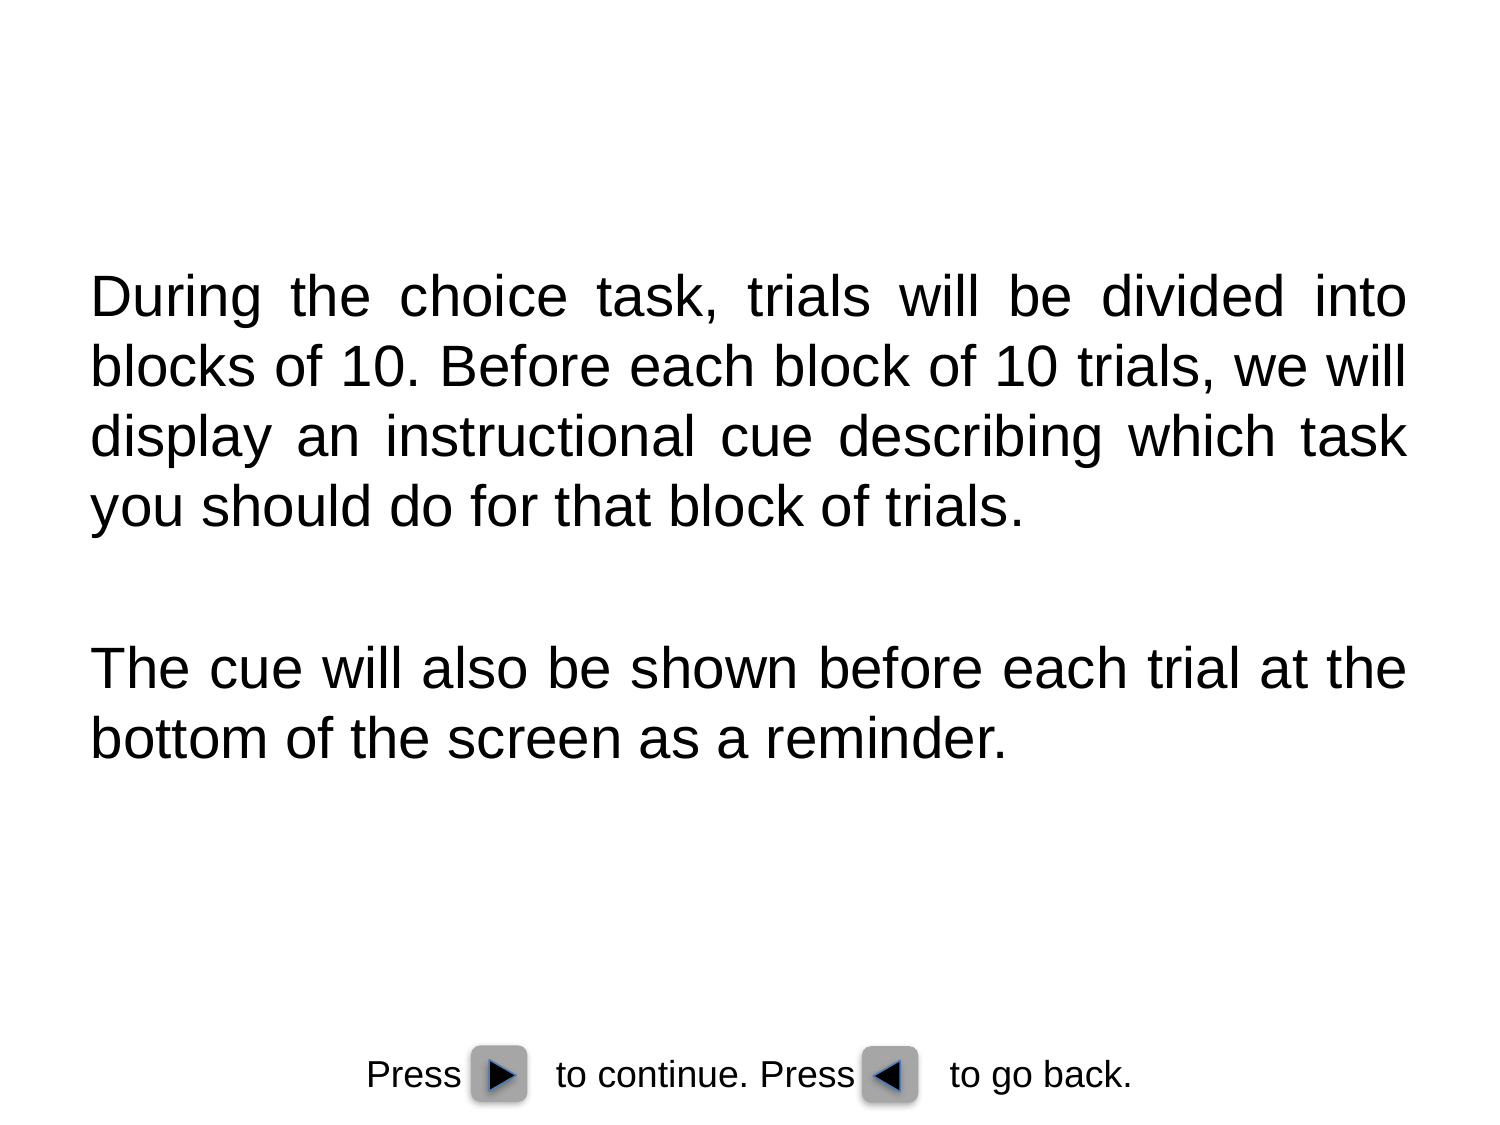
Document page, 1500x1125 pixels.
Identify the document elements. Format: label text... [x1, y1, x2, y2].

list During the choice task, trials will be divided into blocks of 10. Before each block of 10 trials, we will display an instructional cue describing which task you should do for that block of trials. The cue will also be shown before each trial at the bottom of the screen as a reminder. [75, 87, 1425, 1000]
